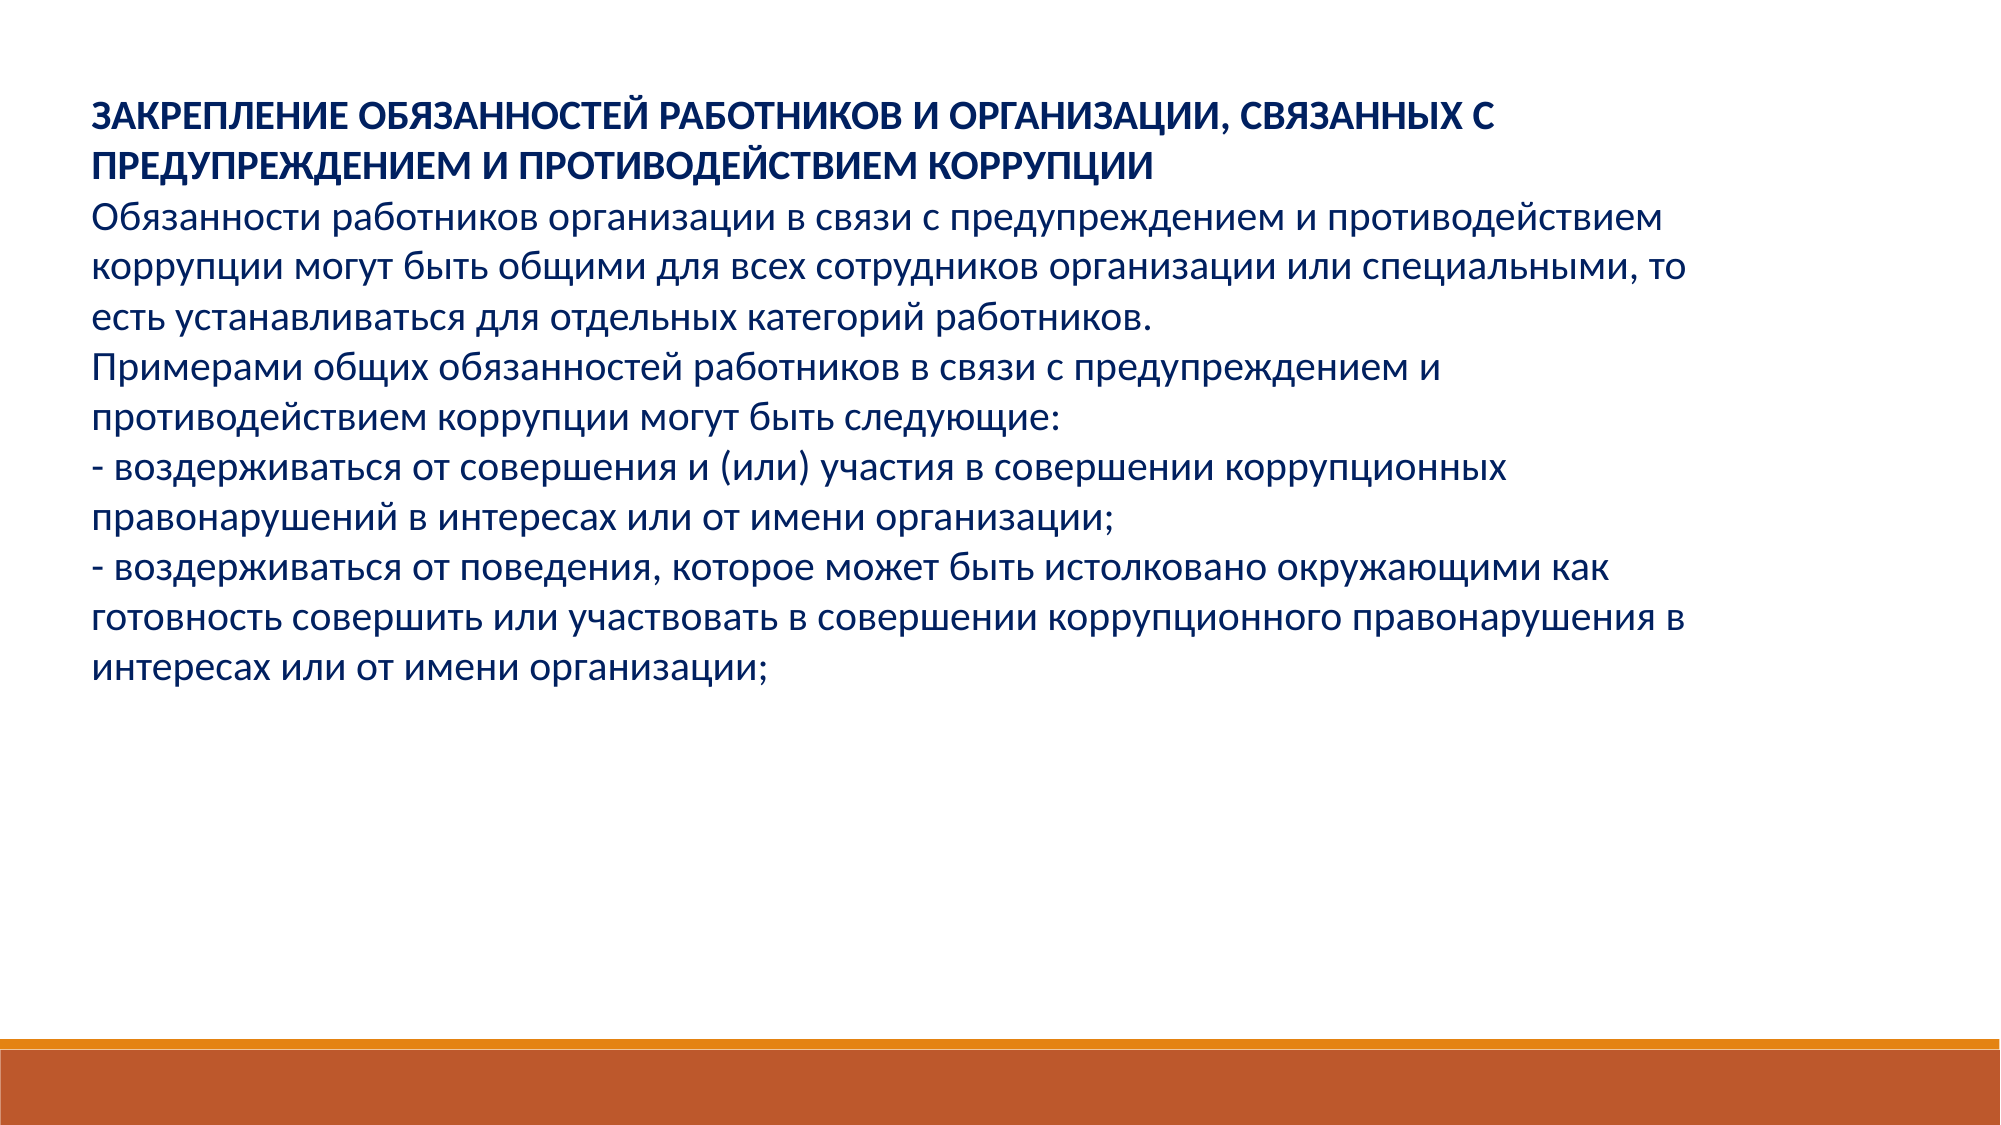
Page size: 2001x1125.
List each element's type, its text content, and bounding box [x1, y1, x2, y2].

text_box ЗАКРЕПЛЕНИЕ ОБЯЗАННОСТЕЙ РАБОТНИКОВ И ОРГАНИЗАЦИИ, СВЯЗАННЫХ С ПРЕДУПРЕЖДЕНИЕМ И ПРОТИВОДЕЙСТВИЕМ КОРРУПЦИИ Обязанности работников организации в связи с предупреждением и противодействием коррупции могут быть общими для всех сотрудников организации или специальными, то есть устанавливаться для отдельных категорий работников. Примерами общих обязанностей работников в связи с предупреждением и противодействием коррупции могут быть следующие: - воздерживаться от совершения и (или) участия в совершении коррупционных правонарушений в интересах или от имени организации; - воздерживаться от поведения, которое может быть истолковано окружающими как готовность совершить или участвовать в совершении коррупционного правонарушения в интересах или от имени организации; [76, 80, 1722, 696]
